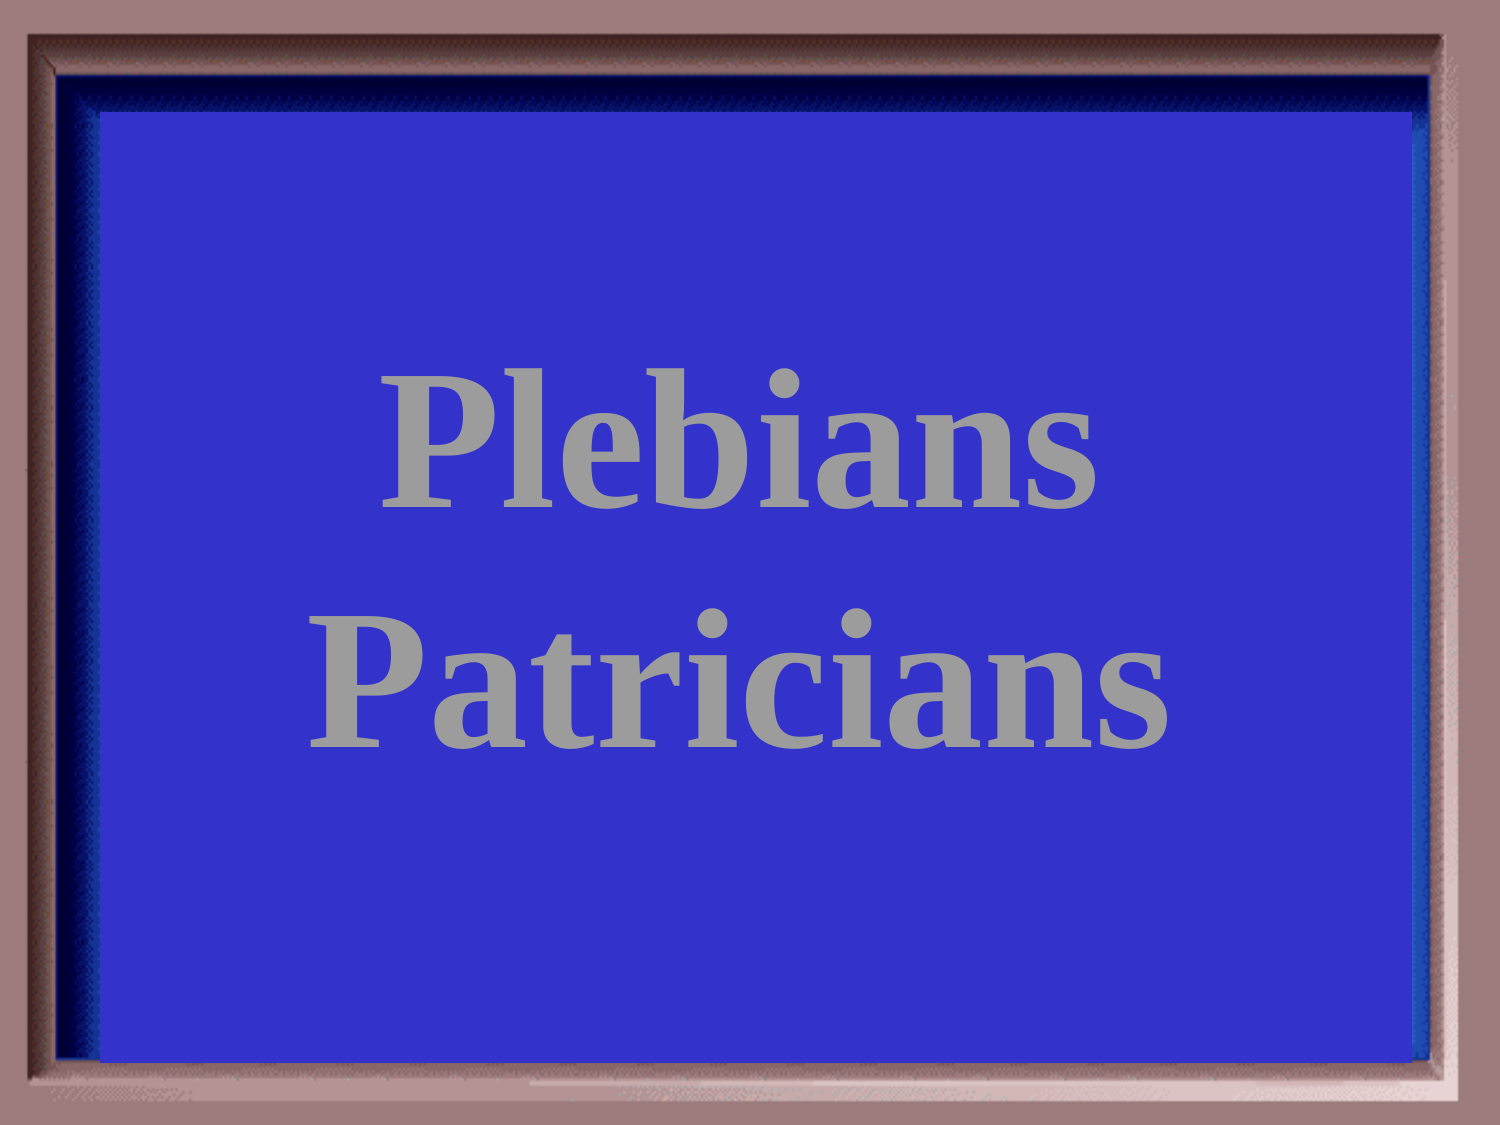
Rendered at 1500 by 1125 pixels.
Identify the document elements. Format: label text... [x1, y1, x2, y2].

text_box [99, 112, 1413, 1063]
picture [0, 0, 1500, 1125]
text_box Plebians Patricians [291, 299, 1189, 795]
